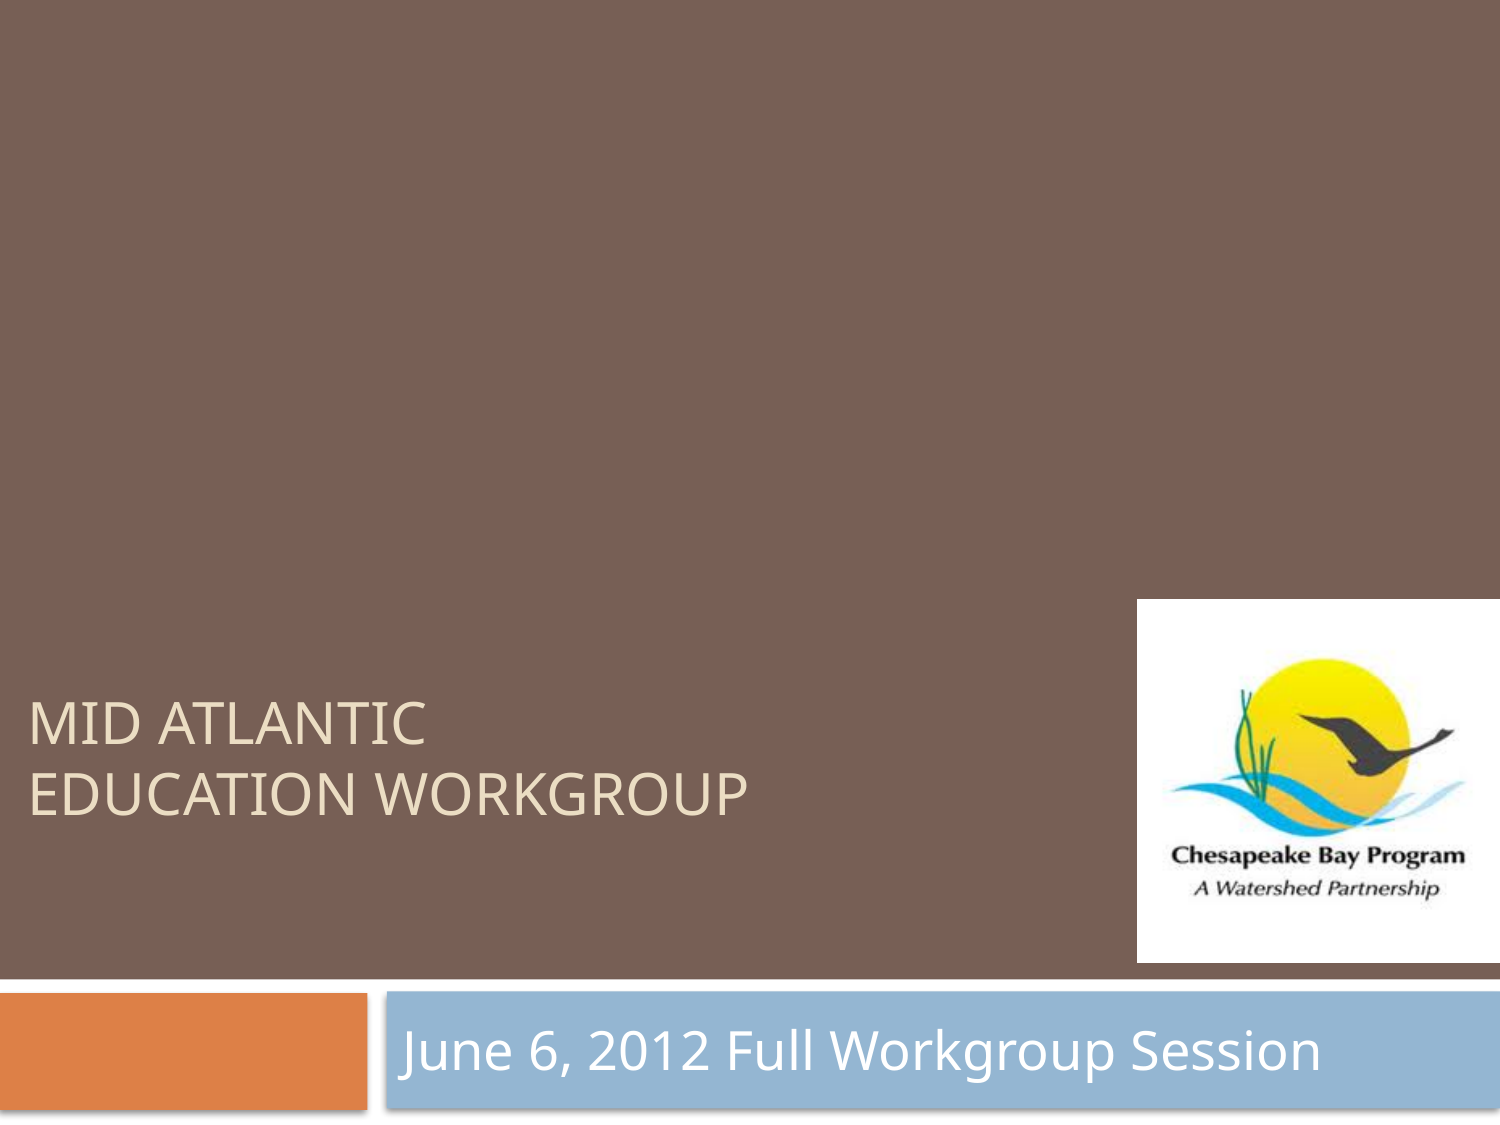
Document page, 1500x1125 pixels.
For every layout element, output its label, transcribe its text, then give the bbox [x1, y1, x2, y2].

picture [1137, 599, 1500, 963]
title MID Atlantic Education Workgroup [12, 675, 1075, 975]
subtitle June 6, 2012 Full Workgroup Session [387, 992, 1488, 1105]
